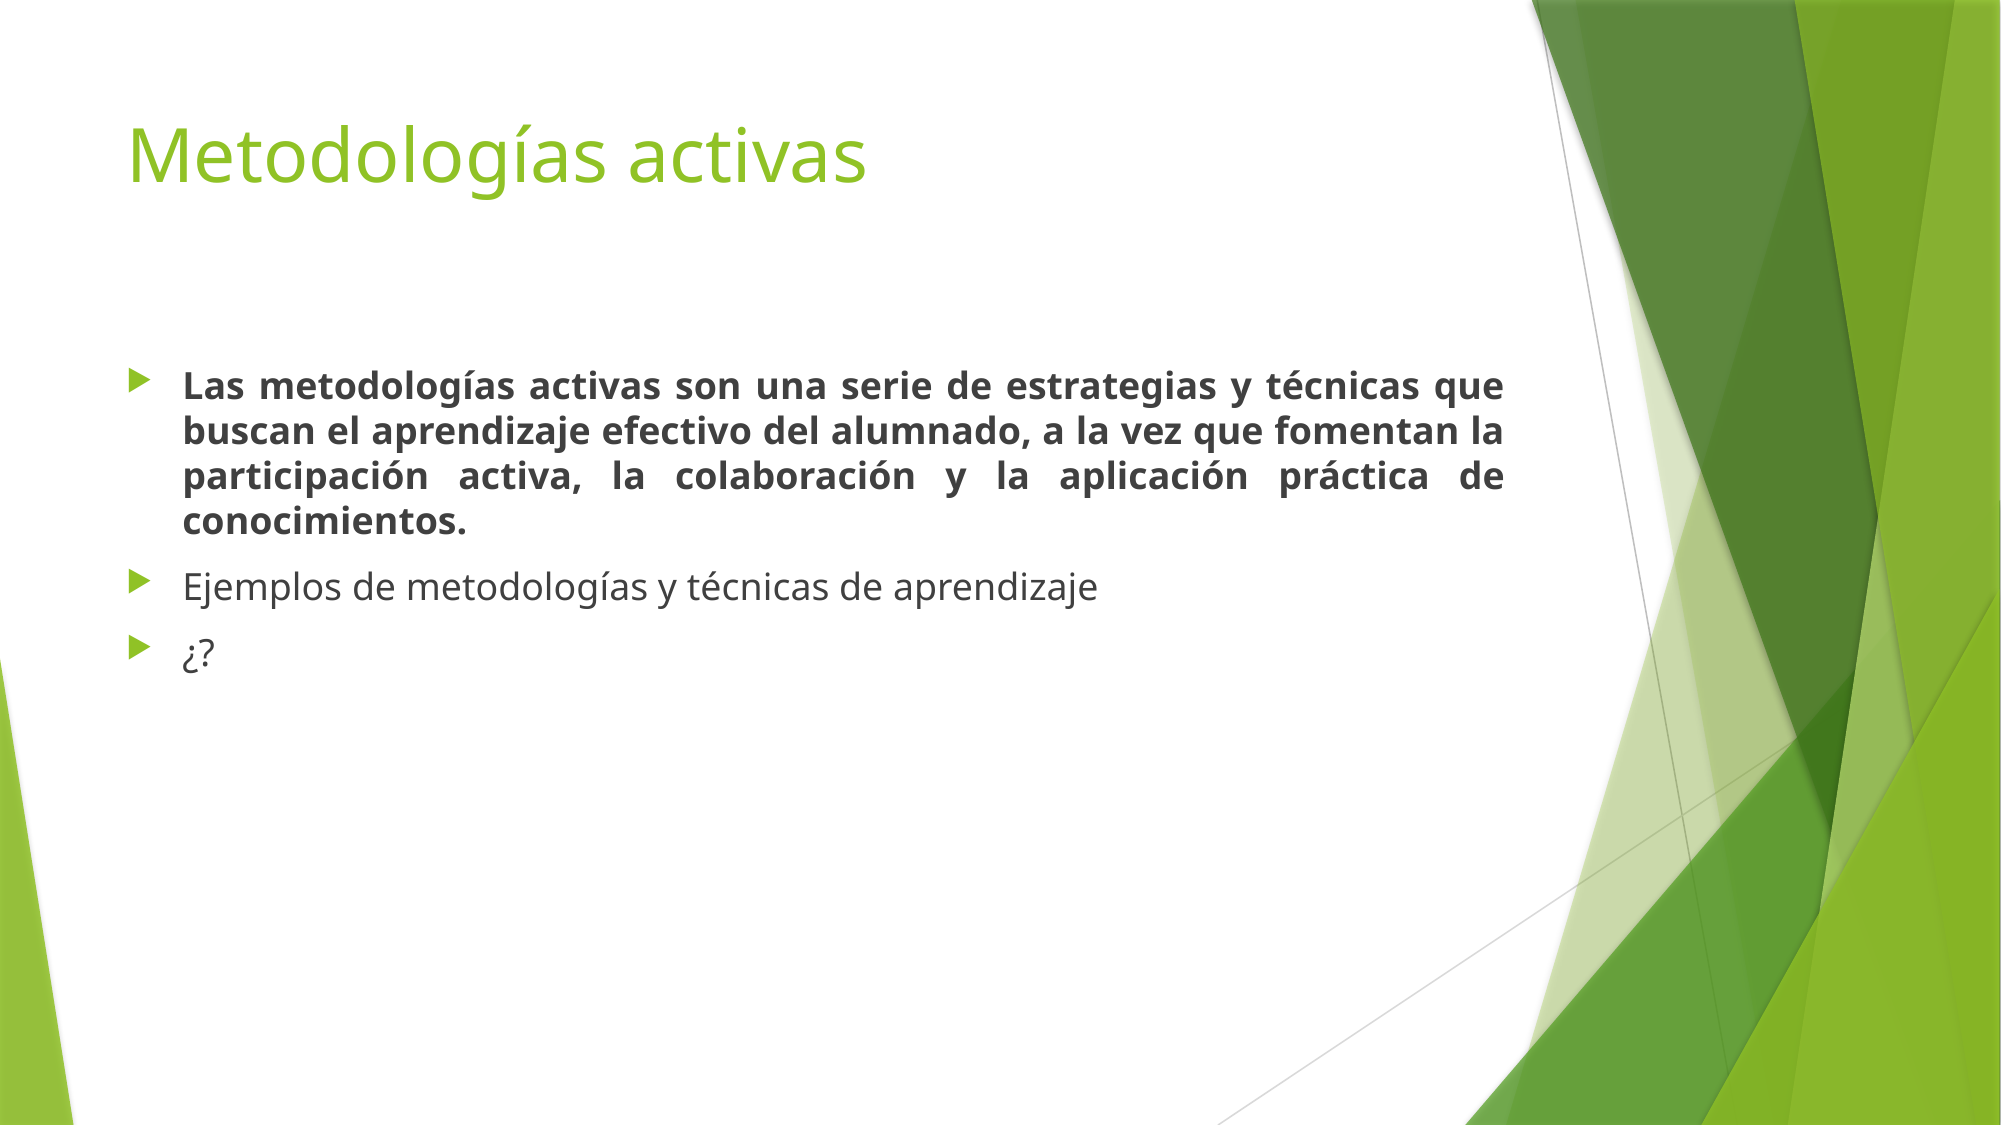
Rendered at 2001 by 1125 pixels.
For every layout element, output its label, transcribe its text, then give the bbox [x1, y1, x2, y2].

title Metodologías activas [111, 99, 1522, 317]
list Las metodologías activas son una serie de estrategias y técnicas que buscan el aprendizaje efectivo del alumnado, a la vez que fomentan la participación activa, la colaboración y la aplicación práctica de conocimientos. Ejemplos de metodologías y técnicas de aprendizaje ¿? [111, 354, 1522, 992]
